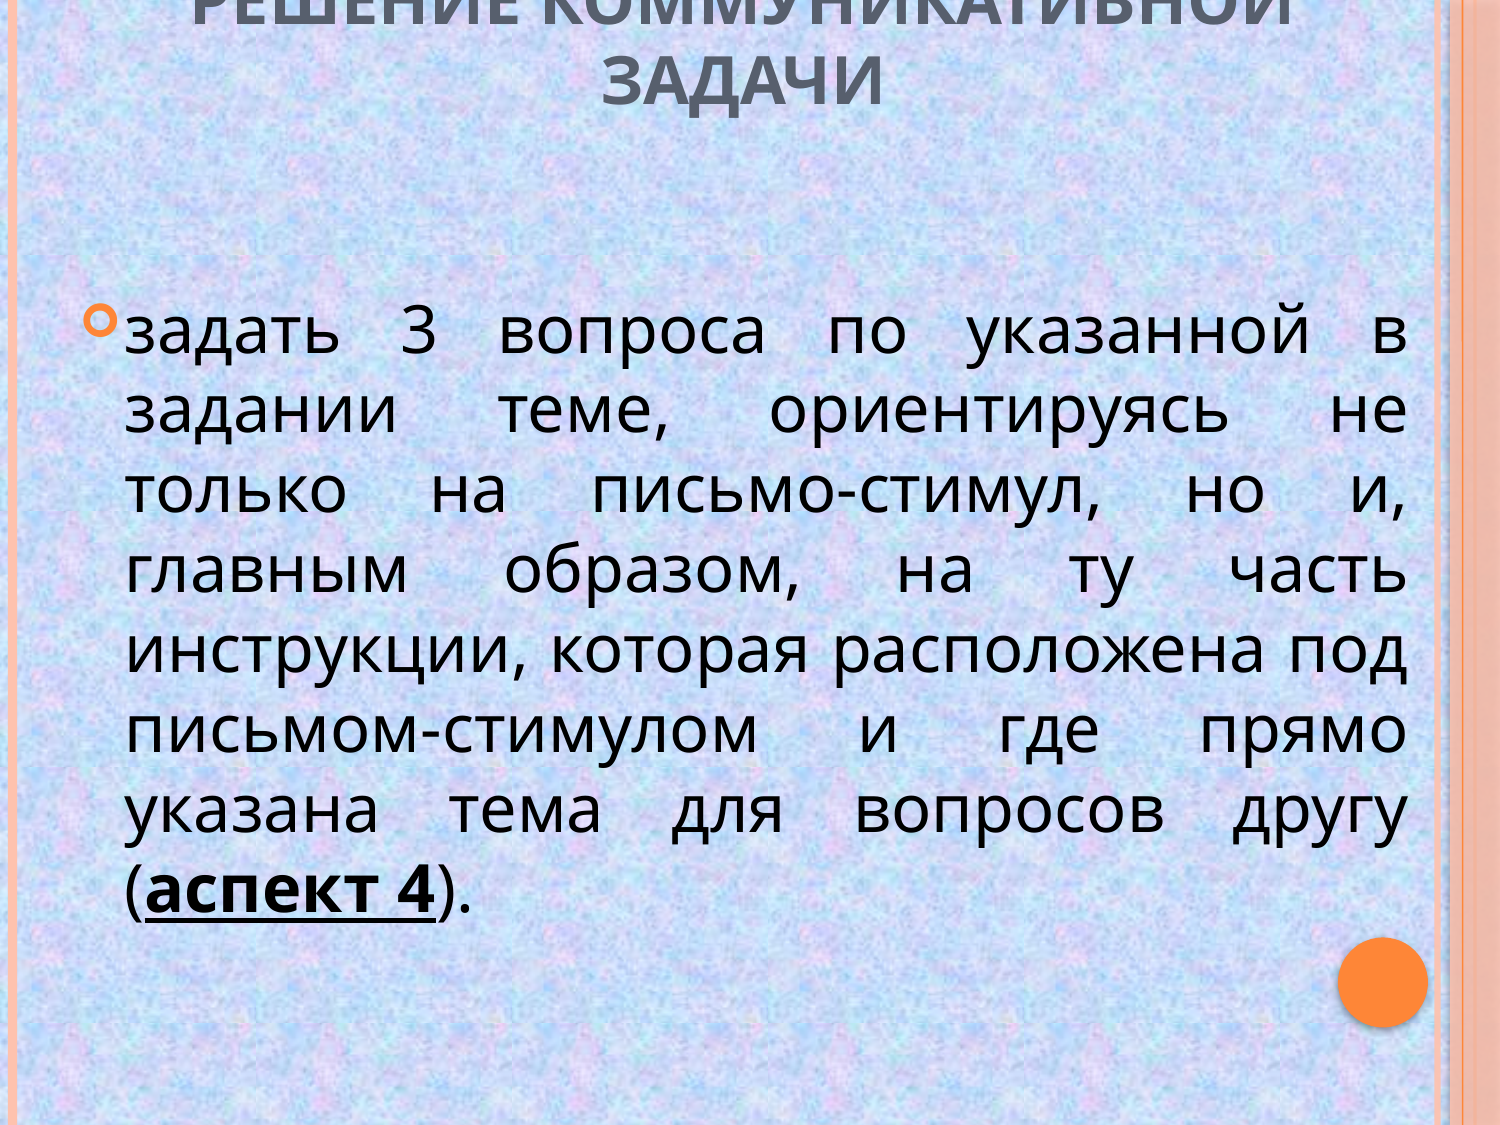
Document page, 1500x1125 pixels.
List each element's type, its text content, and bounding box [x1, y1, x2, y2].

picture [18, 0, 1434, 1125]
title Решение коммуникативной задачи [75, 45, 1412, 126]
picture [1441, 0, 1449, 1125]
picture [0, 0, 7, 1125]
list задать 3 вопроса по указанной в задании теме, ориентируясь не только на письмо-стимул, но и, главным образом, на ту часть инструкции, которая расположена под письмом-стимулом и где прямо указана тема для вопросов другу (аспект 4). [64, 278, 1425, 929]
